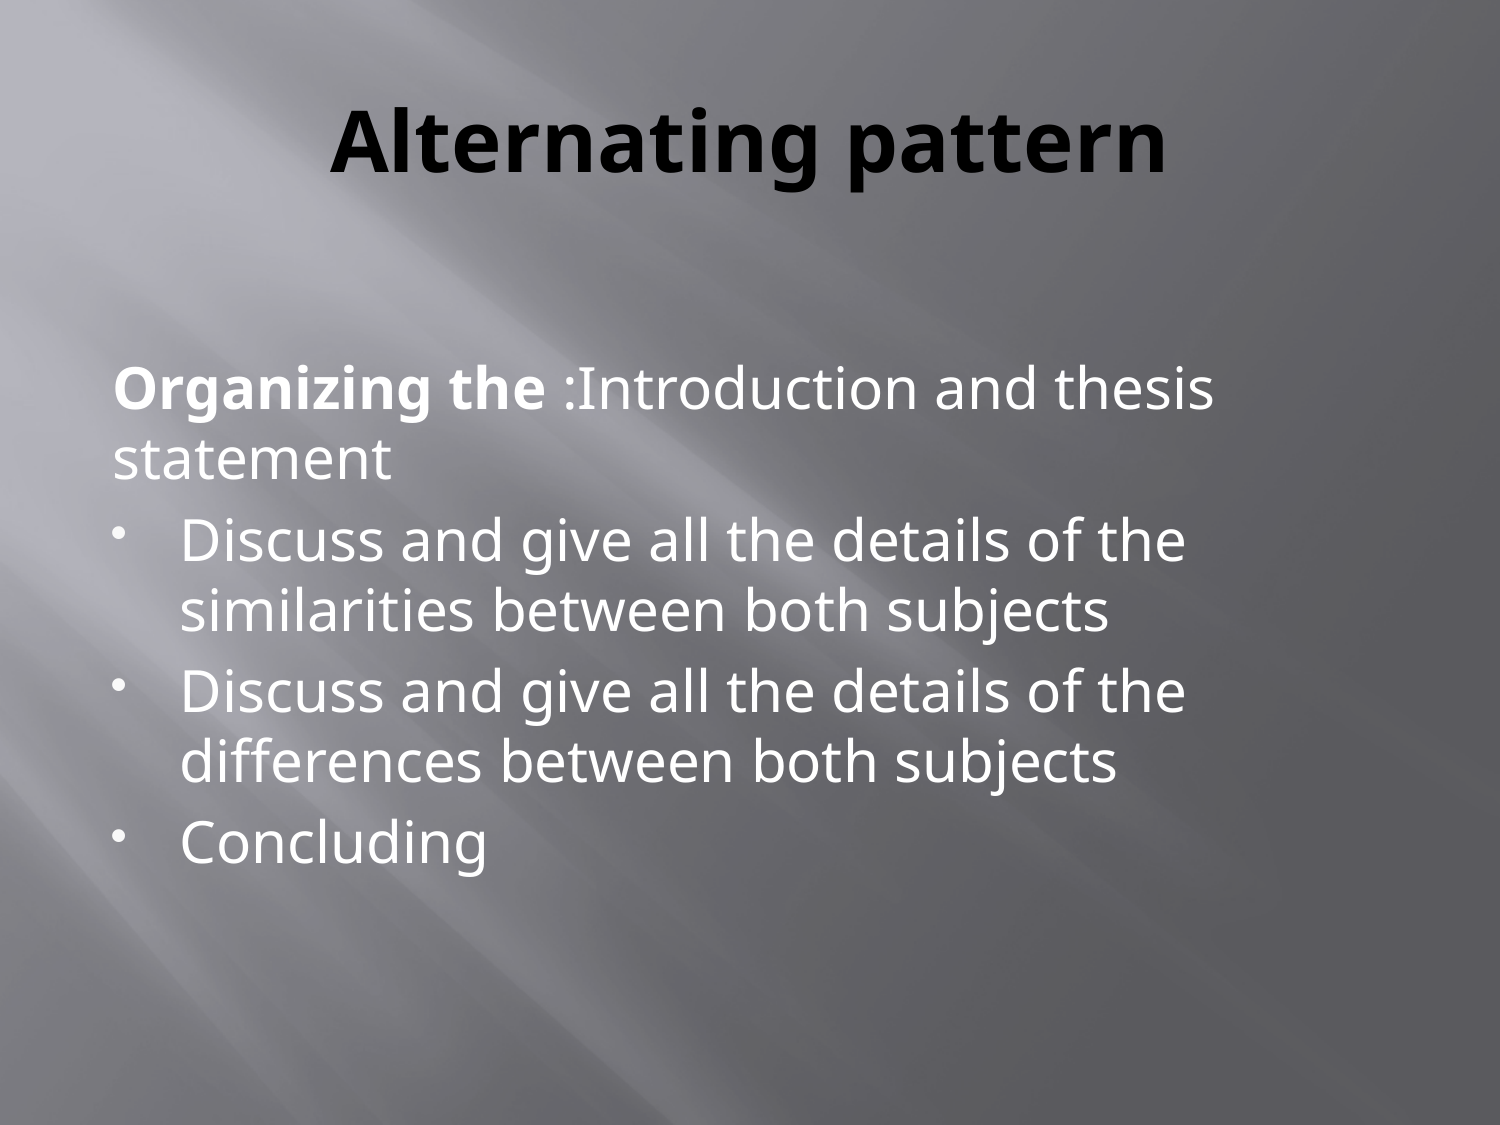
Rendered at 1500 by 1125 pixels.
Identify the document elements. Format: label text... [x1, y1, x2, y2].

list Organizing the :Introduction and thesis statement Discuss and give all the details of the similarities between both subjects Discuss and give all the details of the differences between both subjects Concluding [75, 262, 1425, 1035]
title Alternating pattern [75, 45, 1425, 233]
